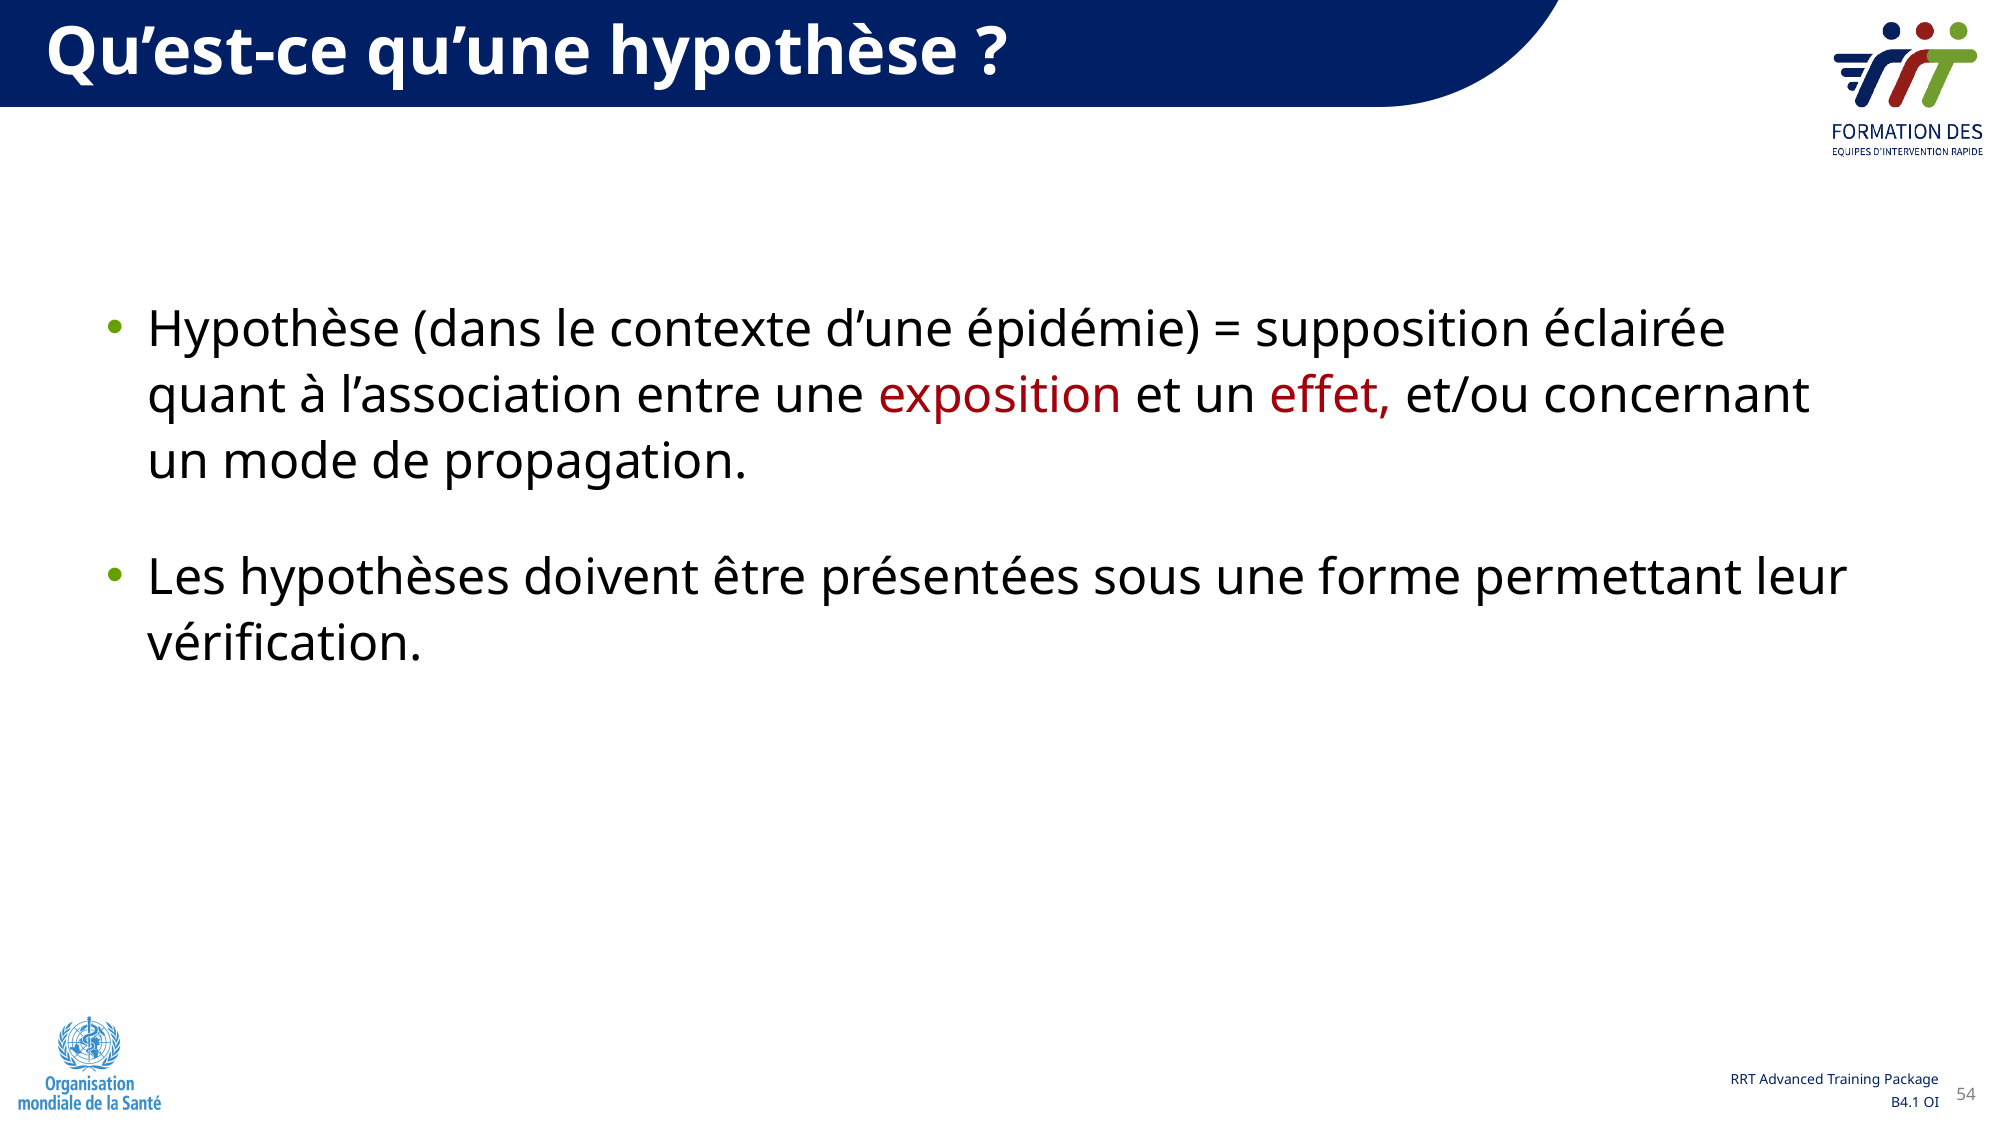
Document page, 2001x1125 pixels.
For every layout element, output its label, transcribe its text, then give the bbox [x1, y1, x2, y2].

picture [1832, 21, 1983, 157]
text_box Qu’est-ce qu’une hypothèse ? [30, 0, 1626, 102]
picture [0, 0, 1583, 107]
text_box Hypothèse (dans le contexte d’une épidémie) = supposition éclairée quant à l’association entre une exposition et un effet, et/ou concernant un mode de propagation. Les hypothèses doivent être présentées sous une forme permettant leur vérification. [91, 283, 1879, 1071]
picture [17, 1015, 162, 1111]
